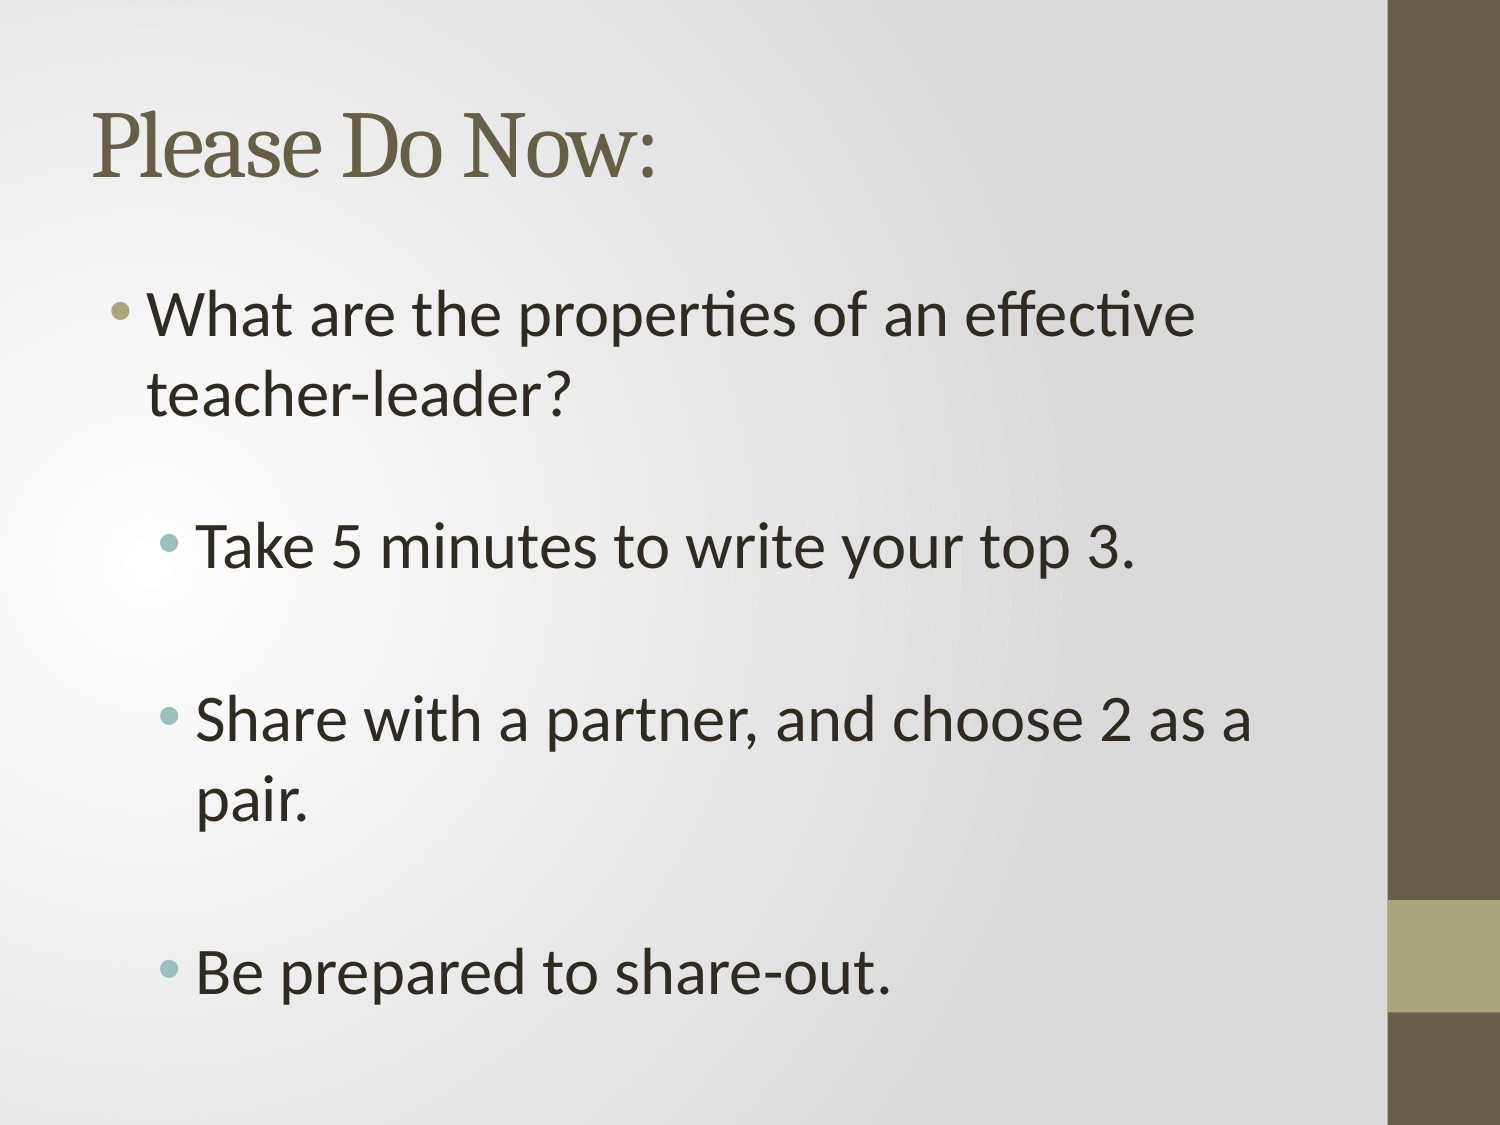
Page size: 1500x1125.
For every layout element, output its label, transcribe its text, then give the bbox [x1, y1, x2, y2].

list What are the properties of an effective teacher-leader? Take 5 minutes to write your top 3. Share with a partner, and choose 2 as a pair. Be prepared to share-out. [75, 262, 1325, 1050]
title Please Do Now: [75, 45, 1325, 233]
